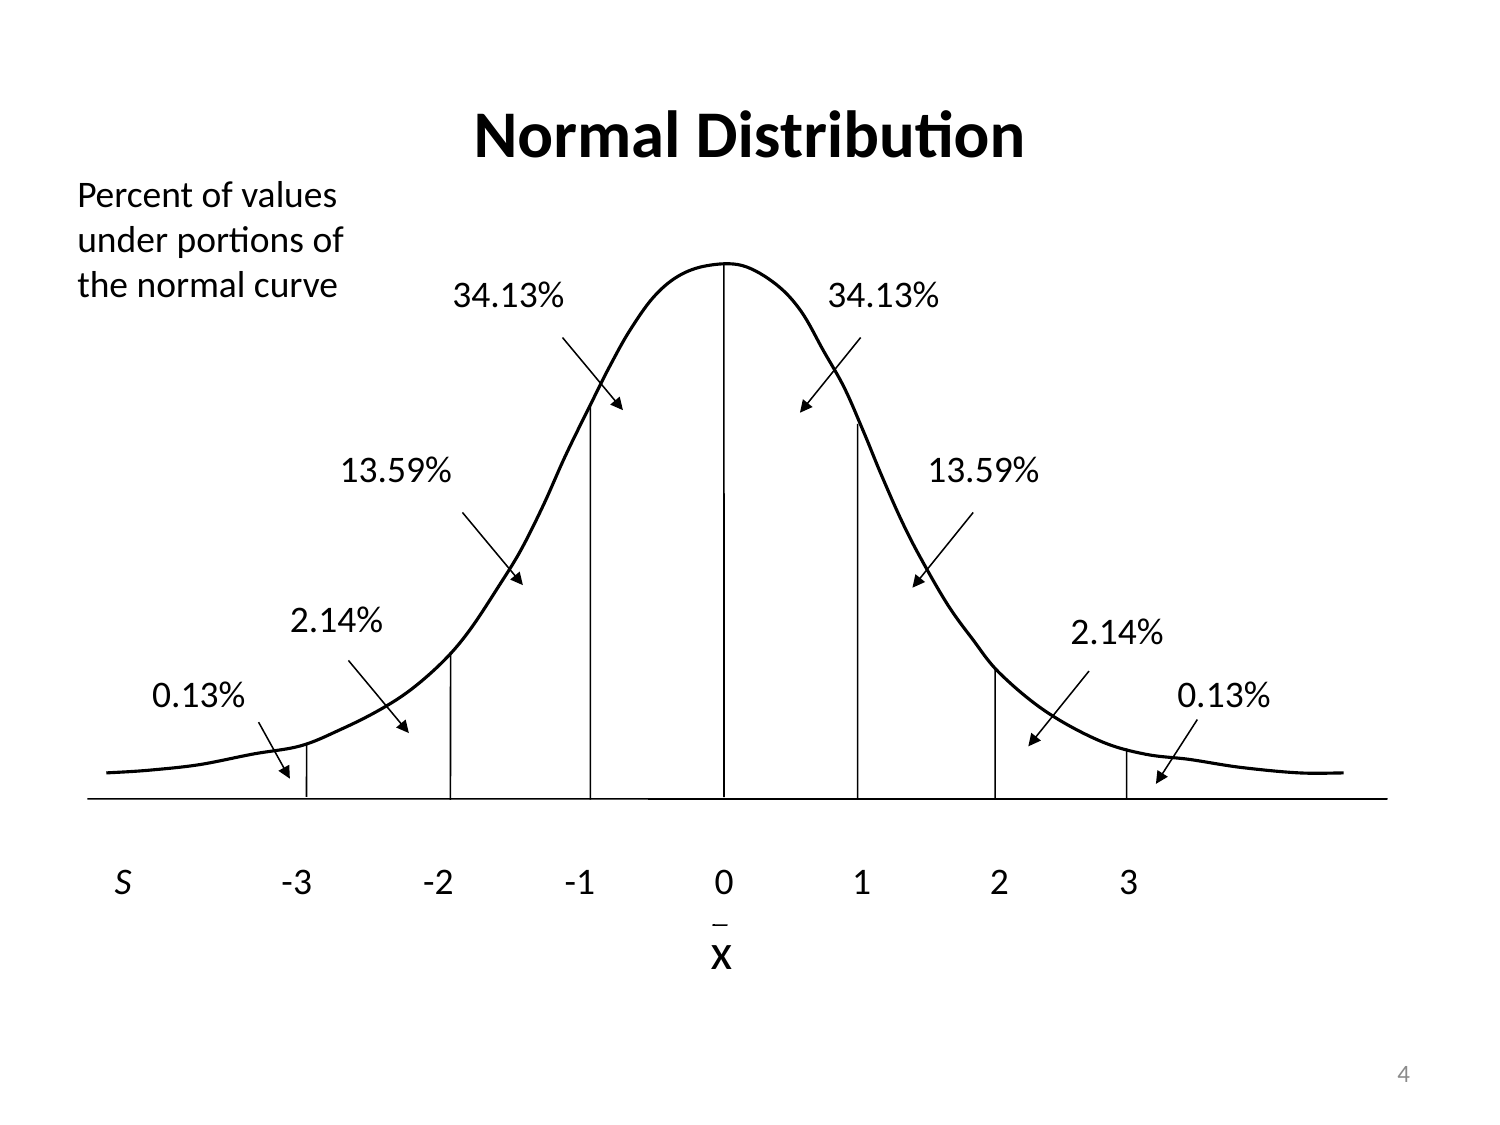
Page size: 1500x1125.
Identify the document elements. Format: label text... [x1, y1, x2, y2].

text_box Percent of values under portions of the normal curve [62, 162, 388, 313]
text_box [87, 262, 1388, 801]
text_box S -3 -2 -1 0 1 2 3 [99, 849, 1363, 910]
text_box x [687, 912, 763, 988]
title Normal Distribution [112, 75, 1388, 188]
slide_number 4 [1074, 1042, 1425, 1103]
